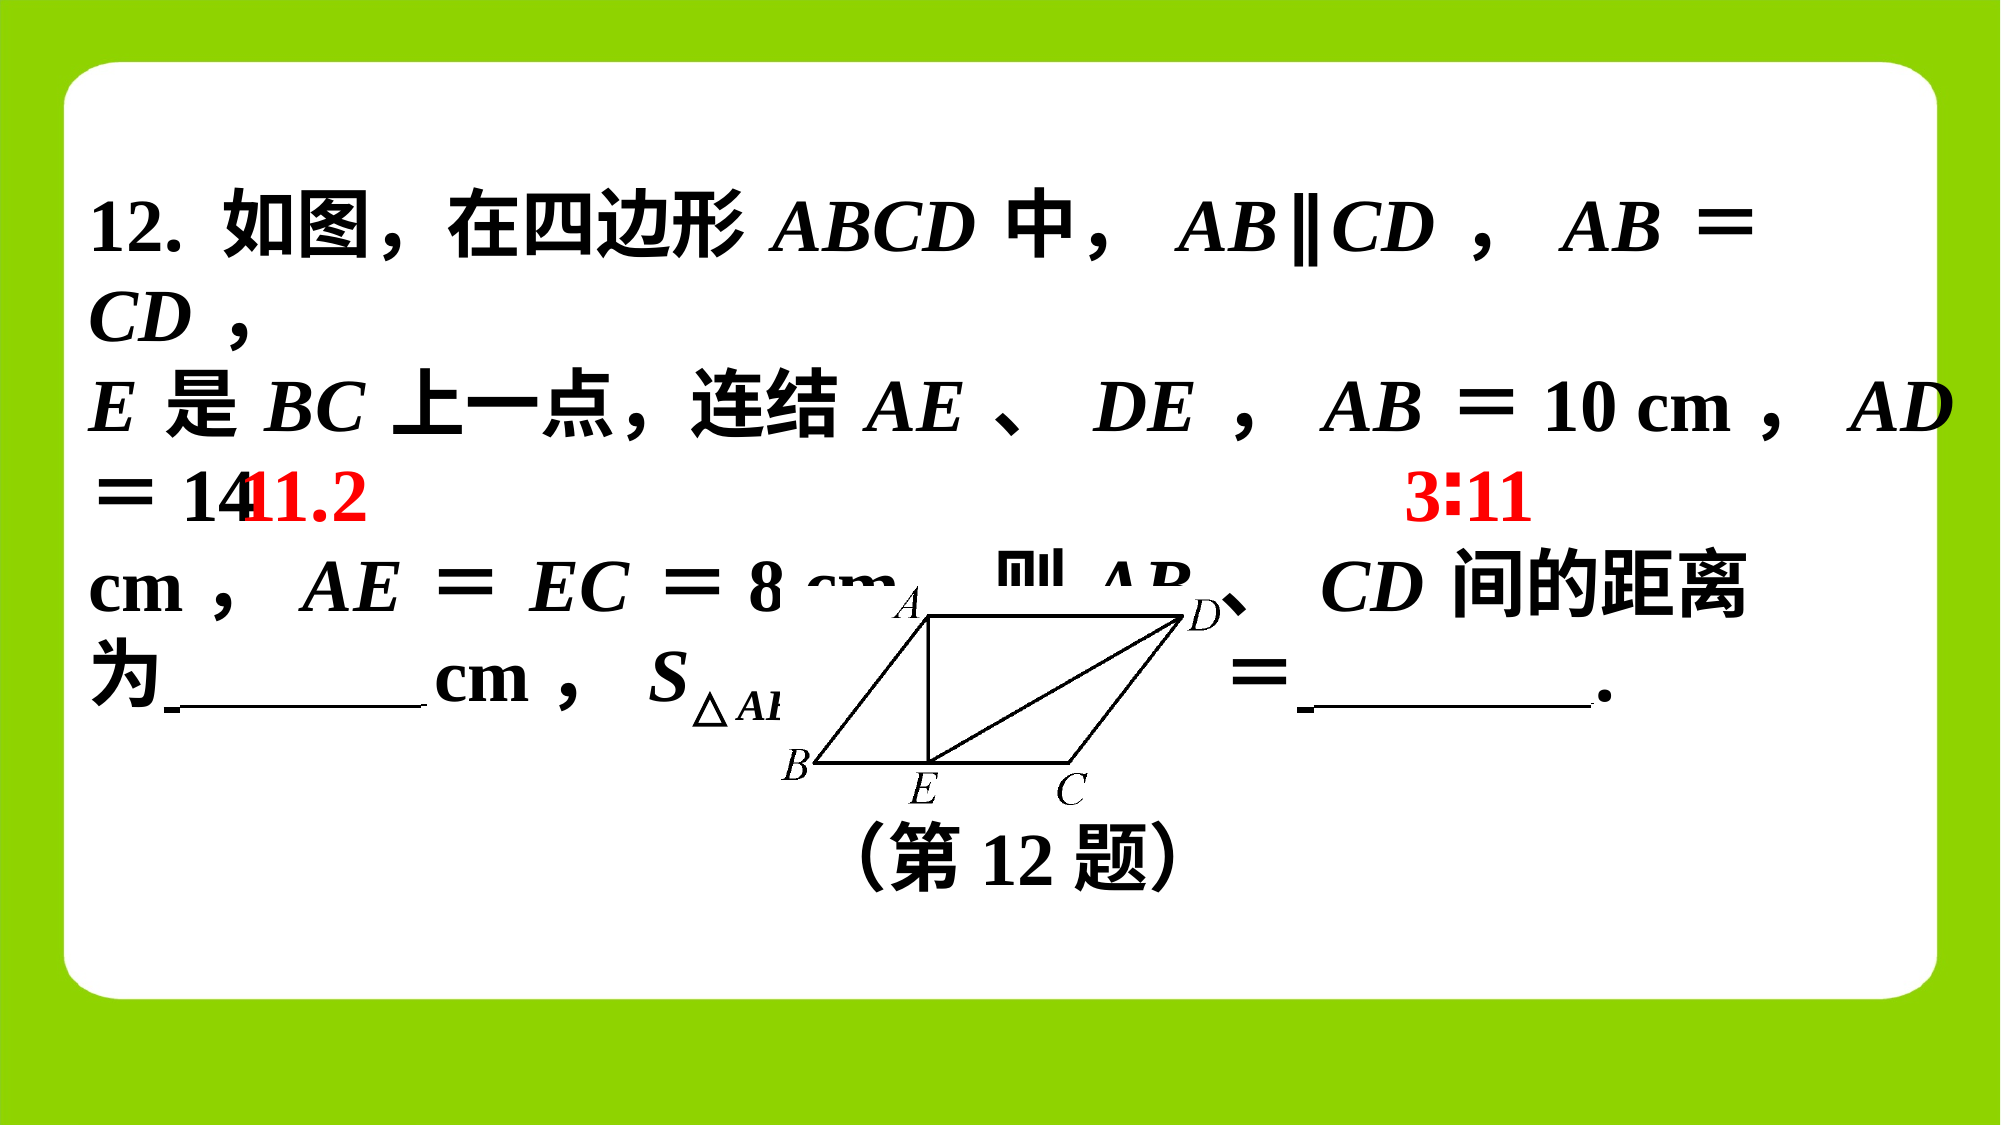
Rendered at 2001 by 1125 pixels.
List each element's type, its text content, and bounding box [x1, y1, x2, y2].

text_box 3∶11 [1390, 439, 1679, 545]
text_box 11.2 [224, 439, 476, 545]
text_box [779, 586, 1220, 902]
picture [0, 0, 2001, 1125]
text_box 12. 如图，在四边形ABCD中，AB∥CD，AB＝CD， E是BC上一点，连结AE、DE，AB＝10 cm，AD＝14 cm，AE＝EC＝8 cm，则AB、CD间的距离 为 cm，S△ABE∶S四边形AECD＝ ⁠. [88, 176, 1974, 541]
